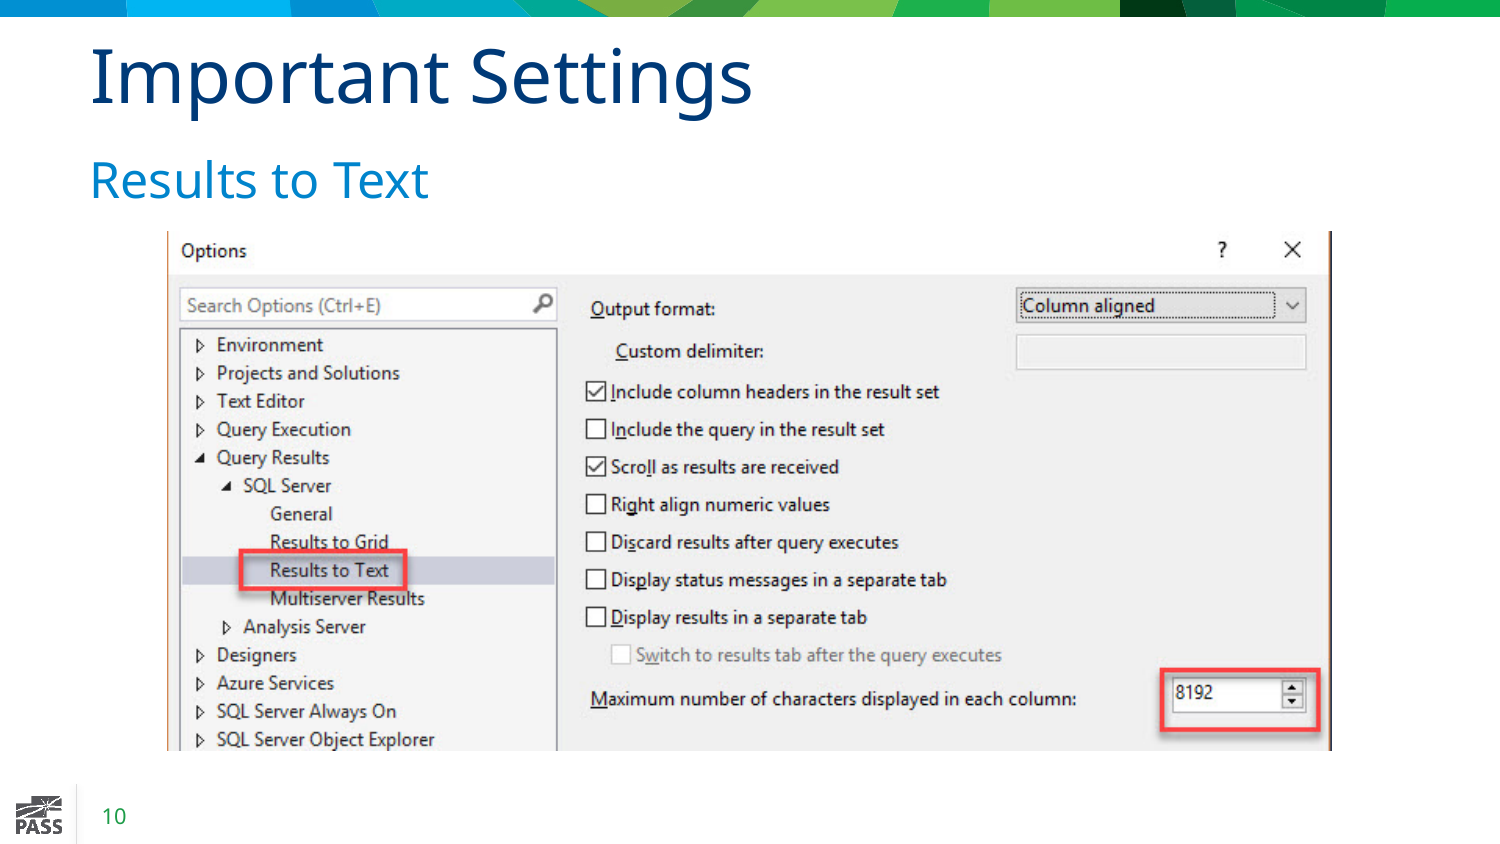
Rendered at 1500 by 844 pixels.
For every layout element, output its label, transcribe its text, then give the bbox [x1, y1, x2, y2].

slide_number 10 [86, 805, 168, 830]
text_box Results to Text [74, 141, 1370, 216]
picture [0, 0, 1500, 19]
picture [16, 796, 62, 834]
picture [167, 231, 1333, 751]
title Important Settings [75, 37, 1425, 139]
